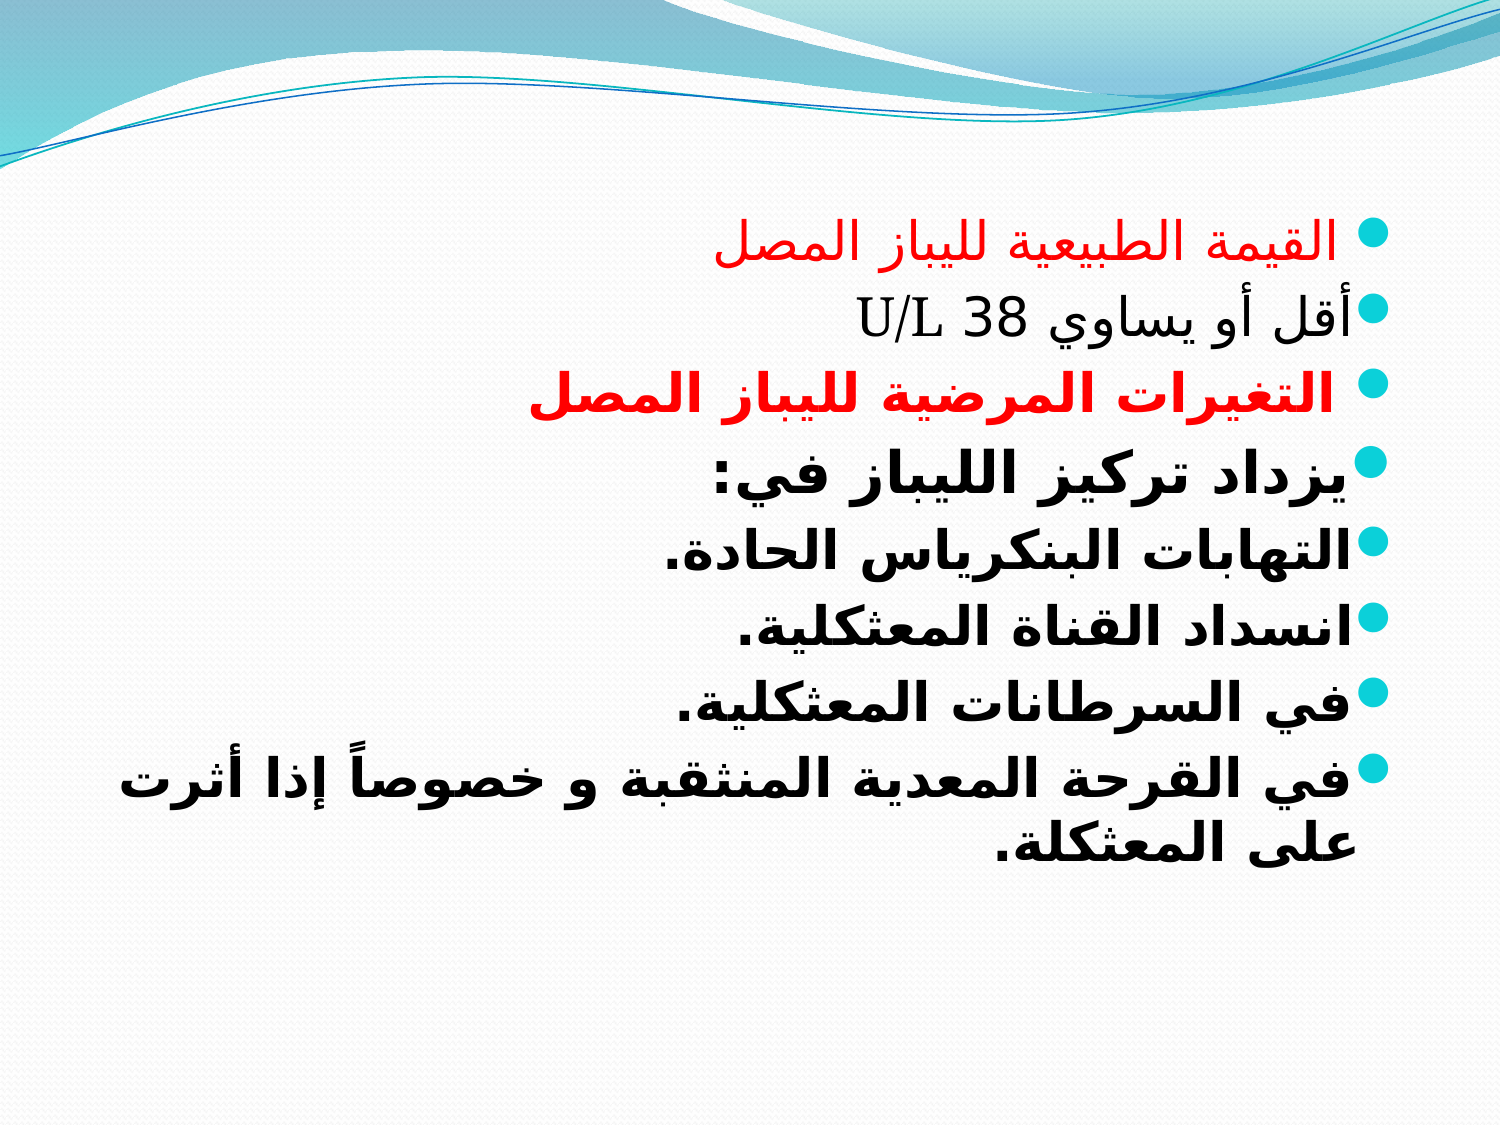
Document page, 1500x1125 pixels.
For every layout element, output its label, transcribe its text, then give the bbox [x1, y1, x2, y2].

list القيمة الطبيعية لليباز المصل أقل أو يساوي 38 U/L التغيرات المرضية لليباز المصل يزداد تركيز الليباز في: التهابات البنكرياس الحادة. انسداد القناة المعثكلية. في السرطانات المعثكلية. في القرحة المعدية المنثقبة و خصوصاً إذا أثرت على المعثكلة. [70, 199, 1421, 920]
